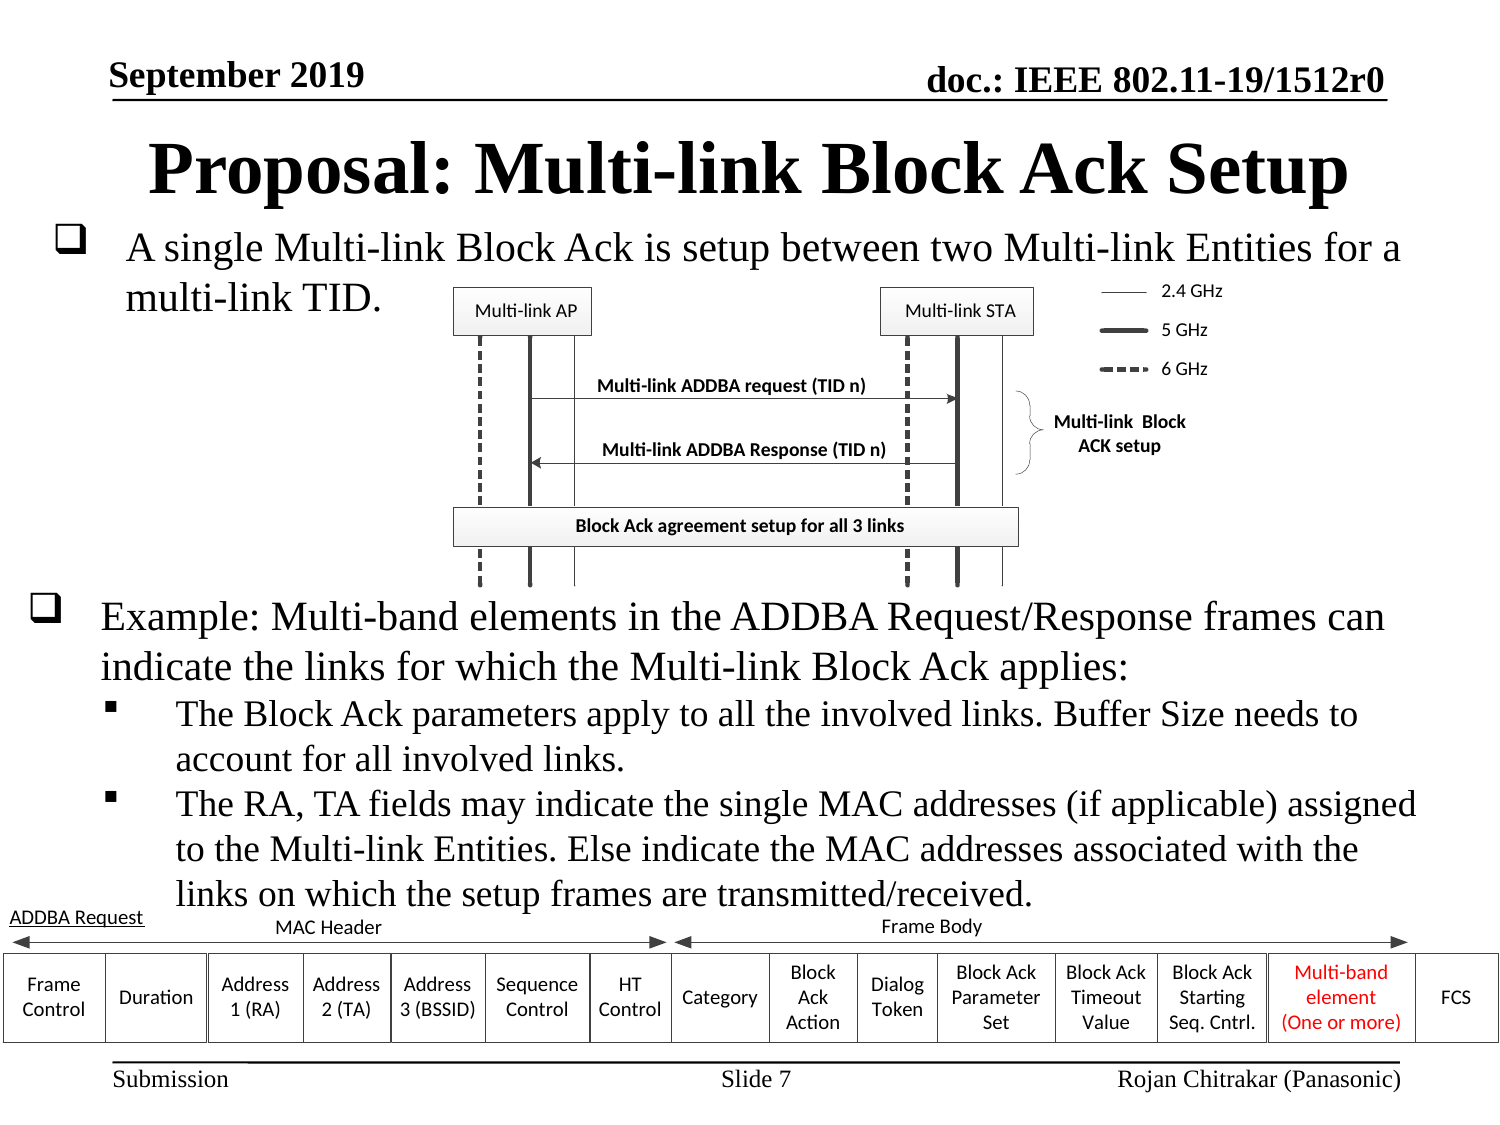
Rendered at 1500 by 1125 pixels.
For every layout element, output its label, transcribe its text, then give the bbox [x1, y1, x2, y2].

picture [449, 274, 1226, 590]
footer Rojan Chitrakar (Panasonic) [949, 1061, 1402, 1093]
text_box A single Multi-link Block Ack is setup between two Multi-link Entities for a multi-link TID. [37, 212, 1475, 328]
text_box Proposal: Multi-link Block Ack Setup [0, 111, 1500, 225]
text_box Example: Multi-band elements in the ADDBA Request/Response frames can indicate the links for which the Multi-link Block Ack applies: The Block Ack parameters apply to all the involved links. Buffer Size needs to account for all involved links. The RA, TA fields may indicate the single MAC addresses (if applicable) assigned to the Multi-link Entities. Else indicate the MAC addresses associated with the links on which the setup frames are transmitted/received. [12, 581, 1450, 898]
picture [0, 899, 1500, 1047]
slide_number Slide 7 [712, 1061, 800, 1093]
